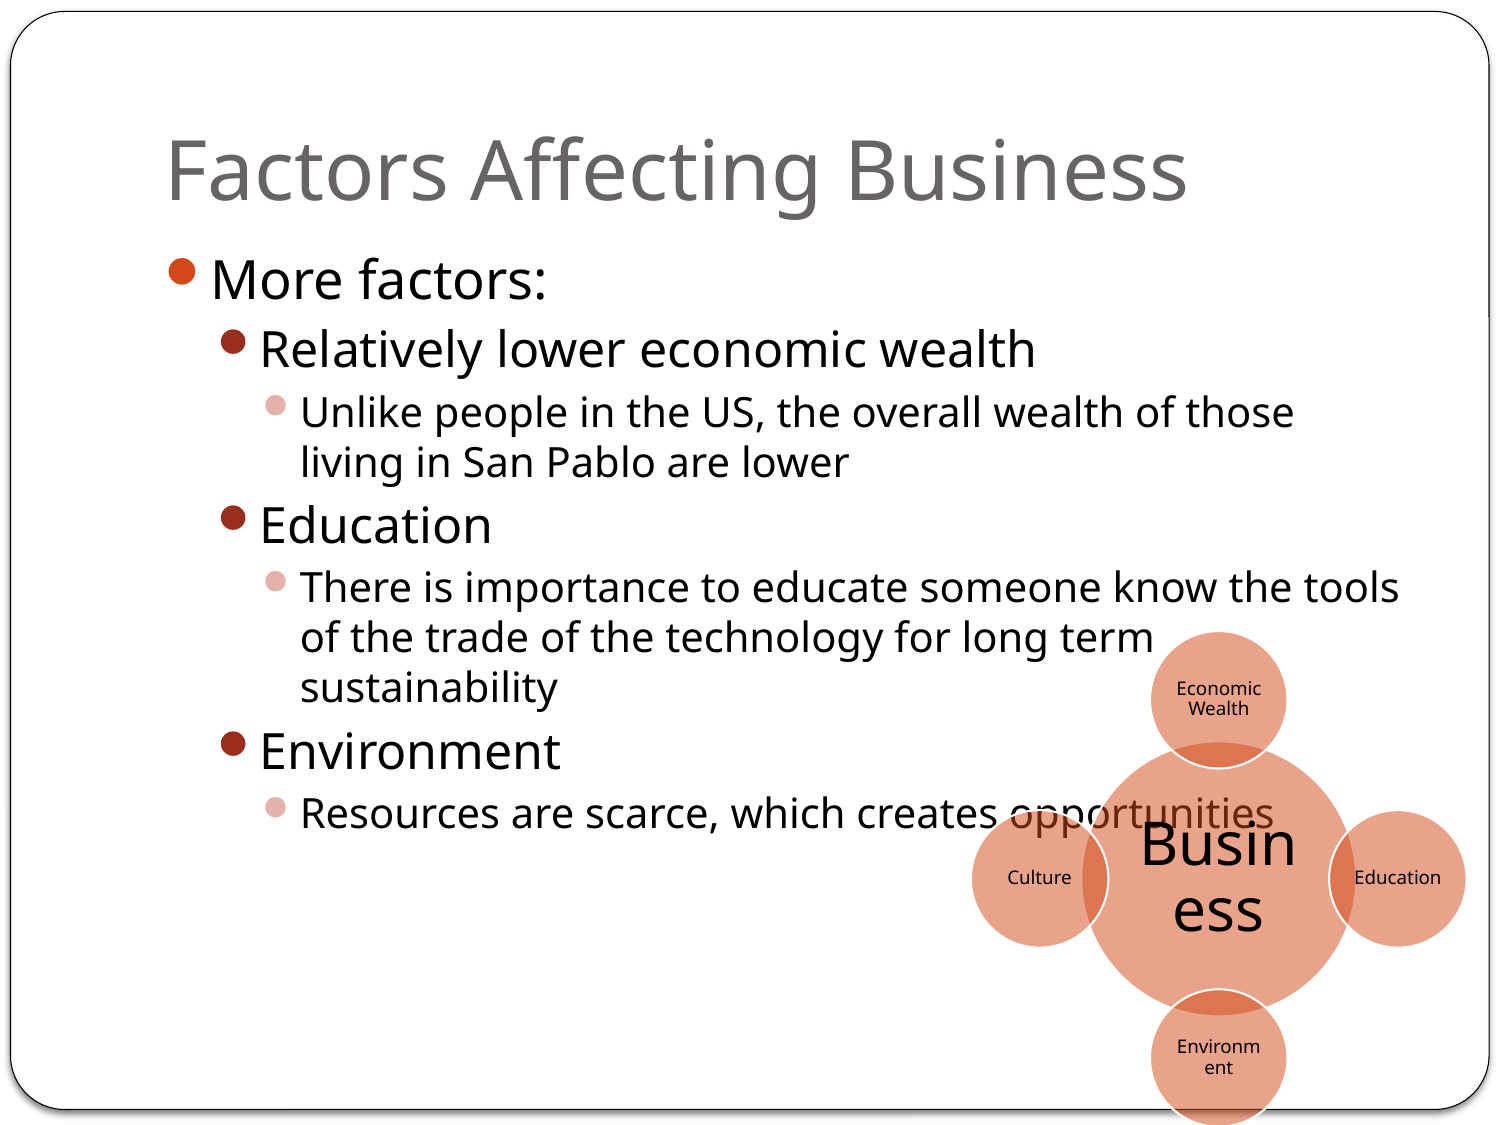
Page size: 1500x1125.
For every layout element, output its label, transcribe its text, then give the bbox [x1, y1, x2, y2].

title Factors Affecting Business [150, 45, 1425, 233]
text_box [824, 630, 1500, 1125]
list More factors: Relatively lower economic wealth Unlike people in the US, the overall wealth of those living in San Pablo are lower Education There is importance to educate someone know the tools of the trade of the technology for long term sustainability Environment Resources are scarce, which creates opportunities [150, 237, 1425, 988]
